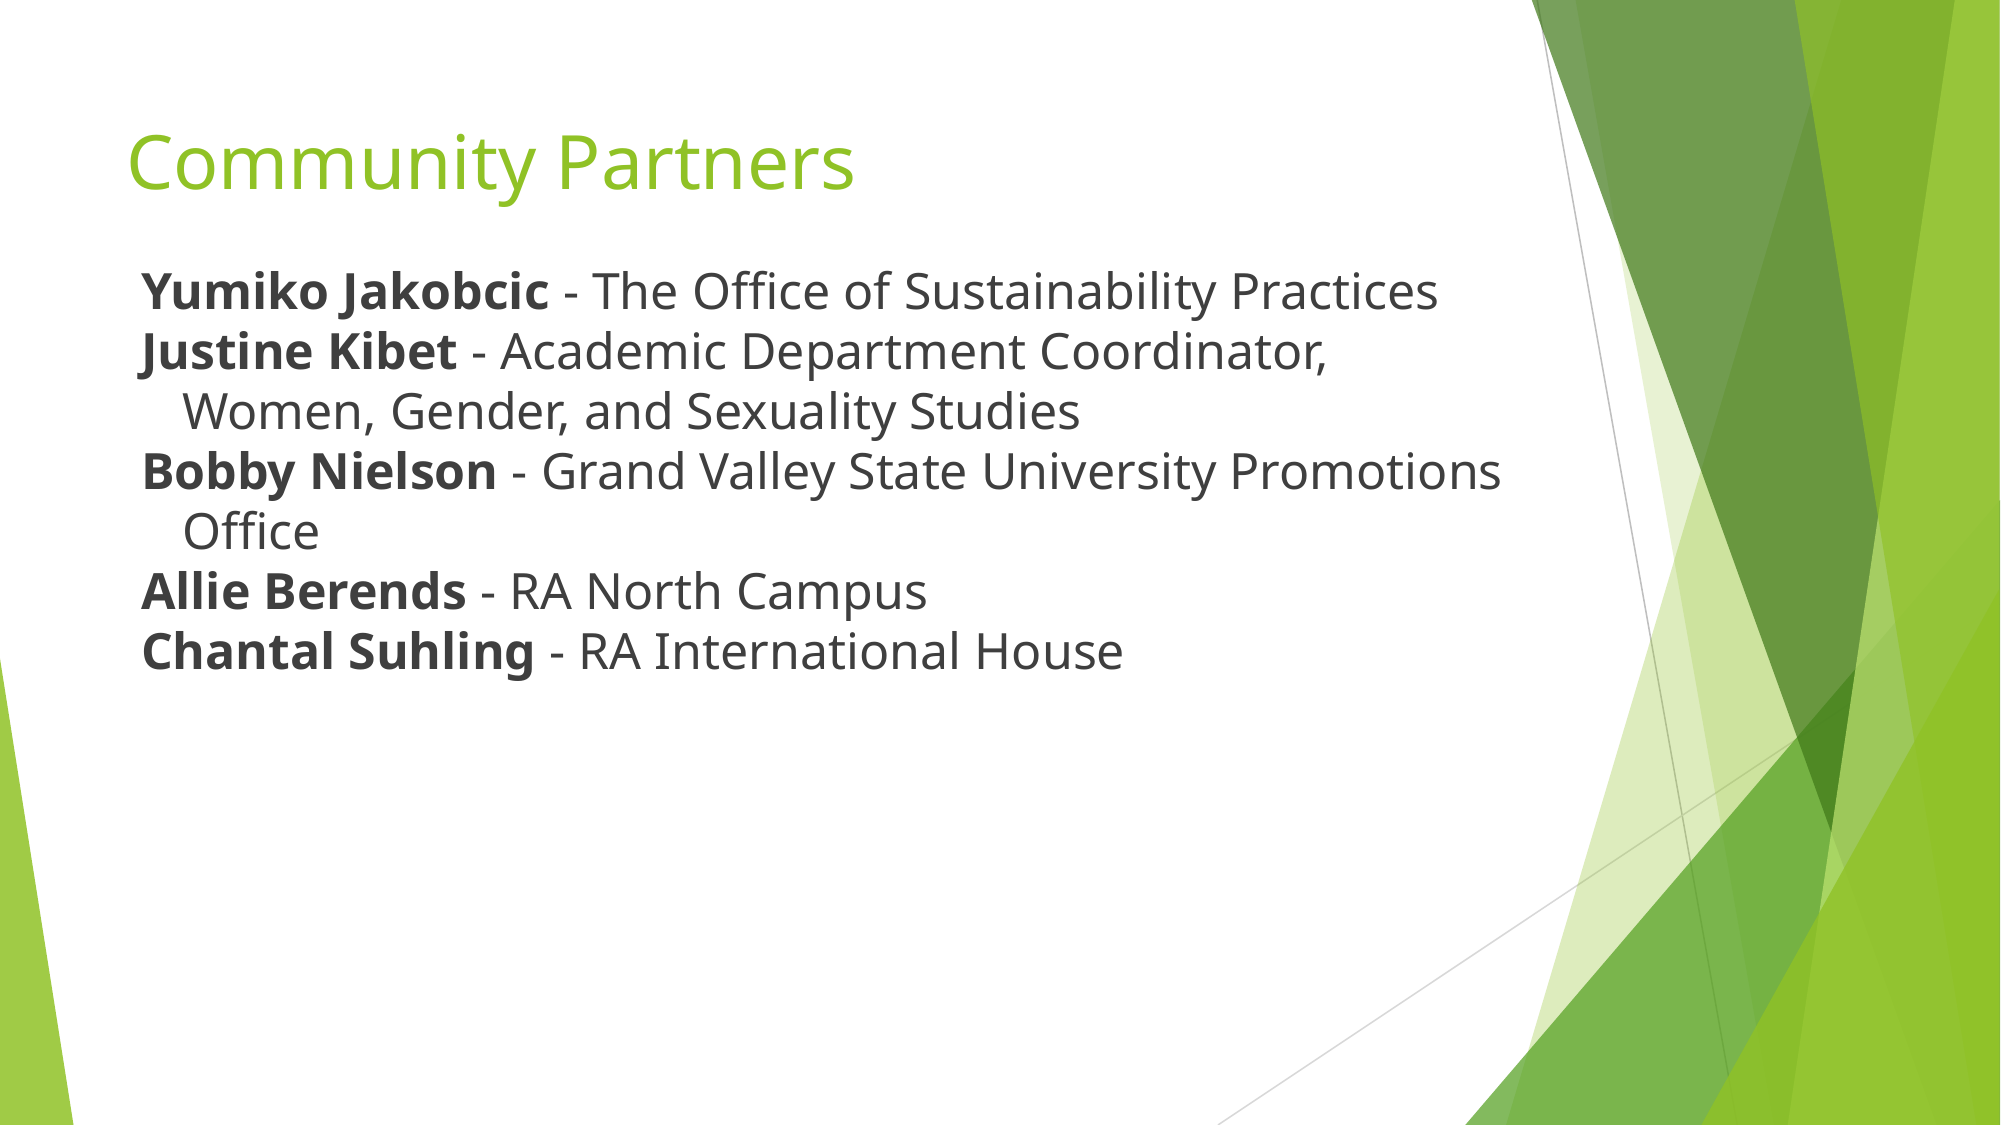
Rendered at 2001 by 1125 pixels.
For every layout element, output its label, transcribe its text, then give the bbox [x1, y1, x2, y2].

title Community Partners [111, 99, 1522, 244]
list Yumiko Jakobcic - The Office of Sustainability Practices Justine Kibet - Academic Department Coordinator, Women, Gender, and Sexuality Studies Bobby Nielson - Grand Valley State University Promotions Office Allie Berends - RA North Campus Chantal Suhling - RA International House [111, 244, 1522, 881]
